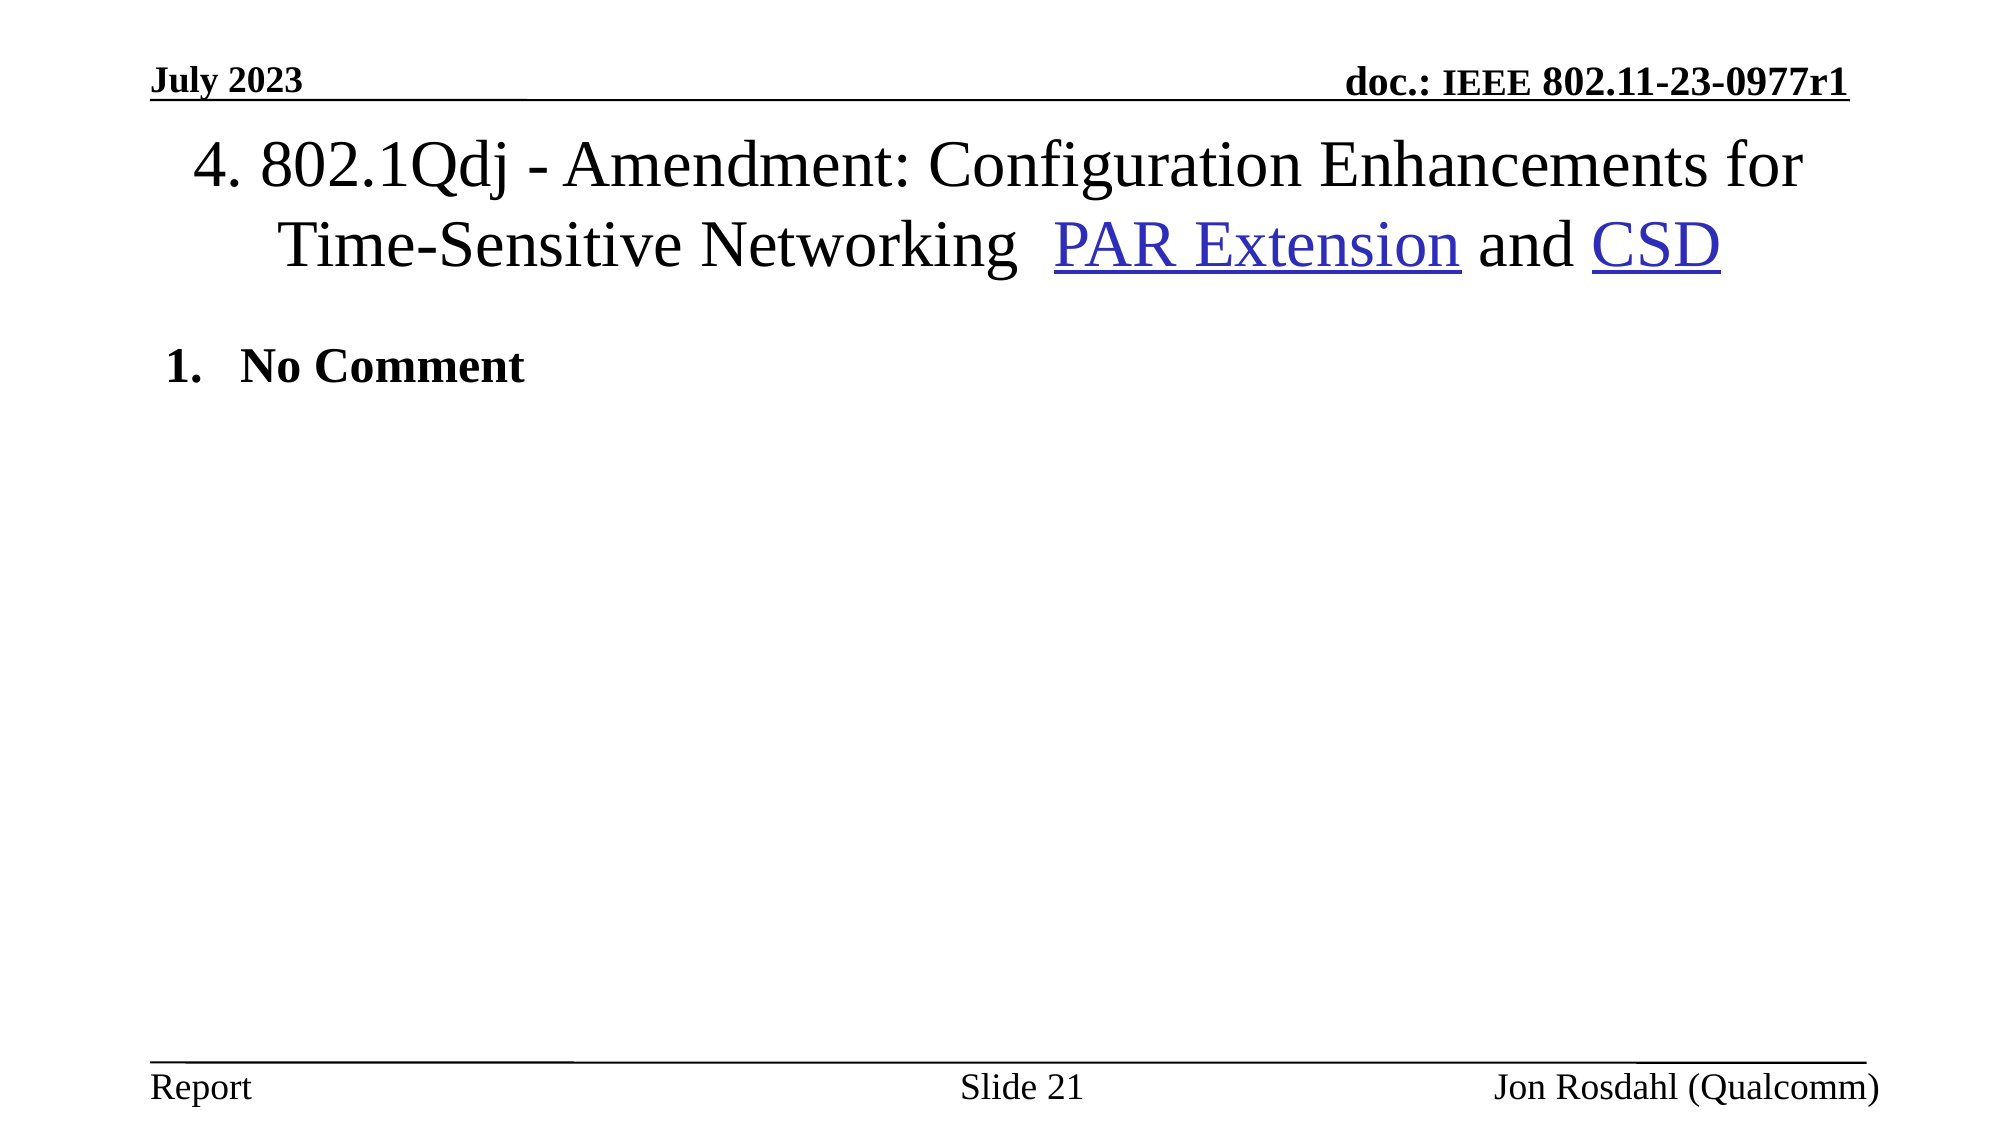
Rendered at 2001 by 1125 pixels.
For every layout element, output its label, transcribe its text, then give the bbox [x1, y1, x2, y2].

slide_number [149, 49, 431, 100]
list No Comment [149, 324, 1850, 1000]
title 4. 802.1Qdj - Amendment: Configuration Enhancements for Time-Sensitive Networking PAR Extension and CSD [149, 112, 1850, 288]
footer Jon Rosdahl (Qualcomm) [1436, 1061, 1881, 1108]
slide_number Slide 21 [950, 1061, 1095, 1125]
